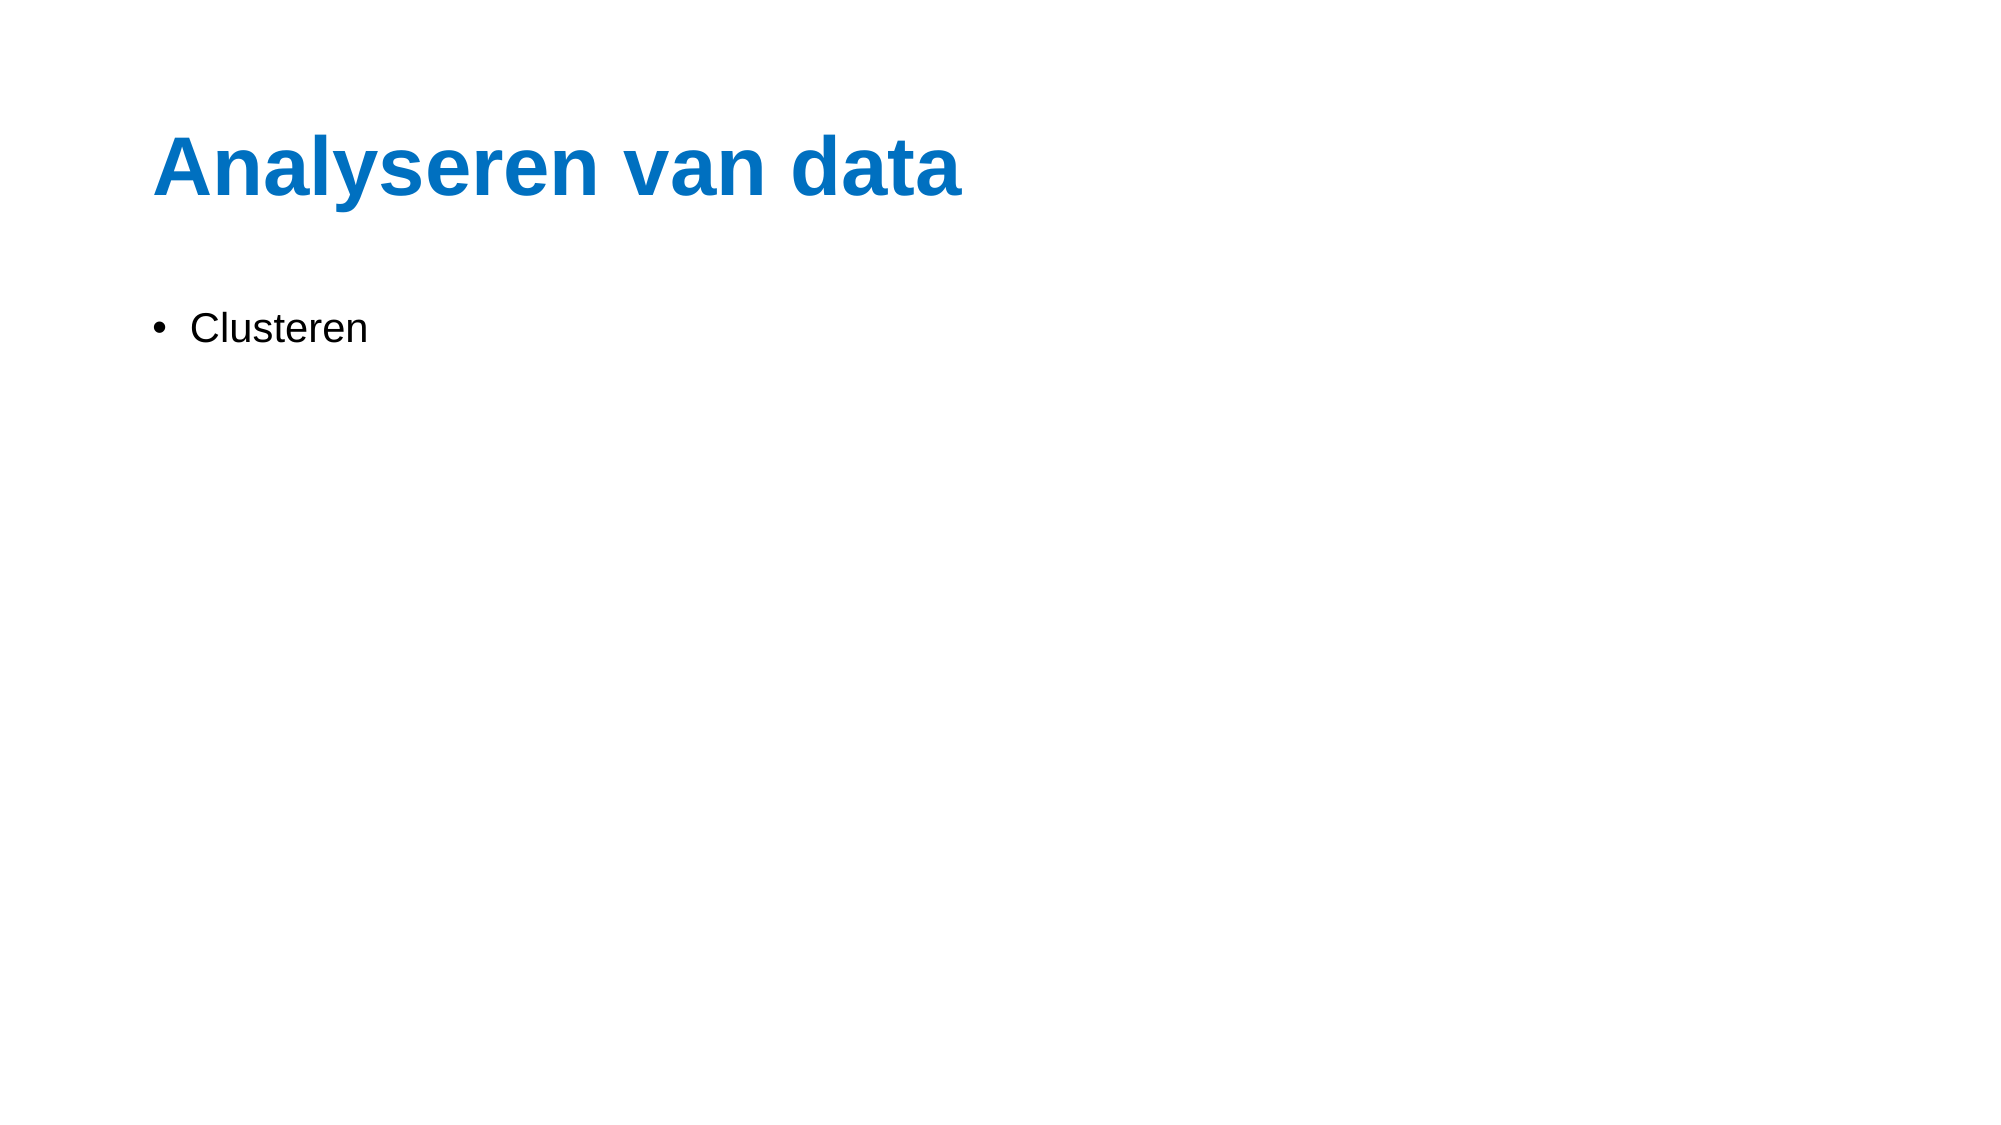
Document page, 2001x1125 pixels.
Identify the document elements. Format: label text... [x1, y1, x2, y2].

title Analyseren van data [137, 59, 1863, 278]
list Clusteren [137, 299, 1863, 1014]
